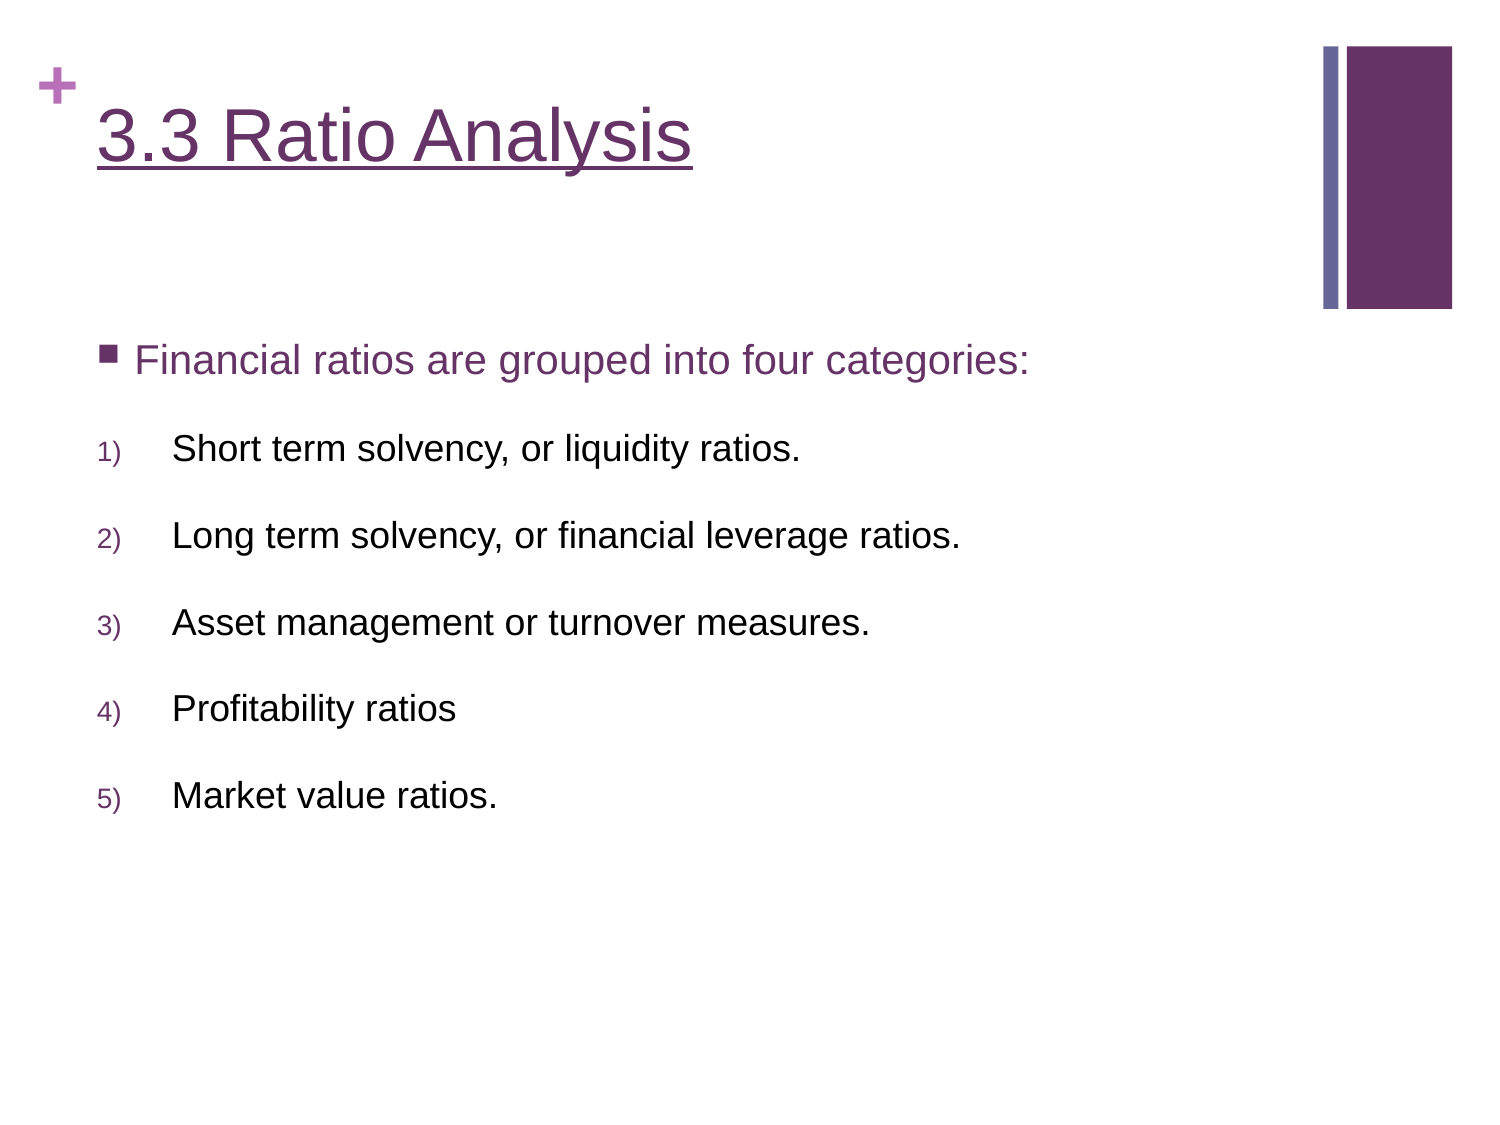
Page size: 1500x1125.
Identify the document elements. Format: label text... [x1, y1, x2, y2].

list Financial ratios are grouped into four categories: Short term solvency, or liquidity ratios. Long term solvency, or financial leverage ratios. Asset management or turnover measures. Profitability ratios Market value ratios. [81, 324, 1322, 1005]
title 3.3 Ratio Analysis [81, 79, 1322, 218]
